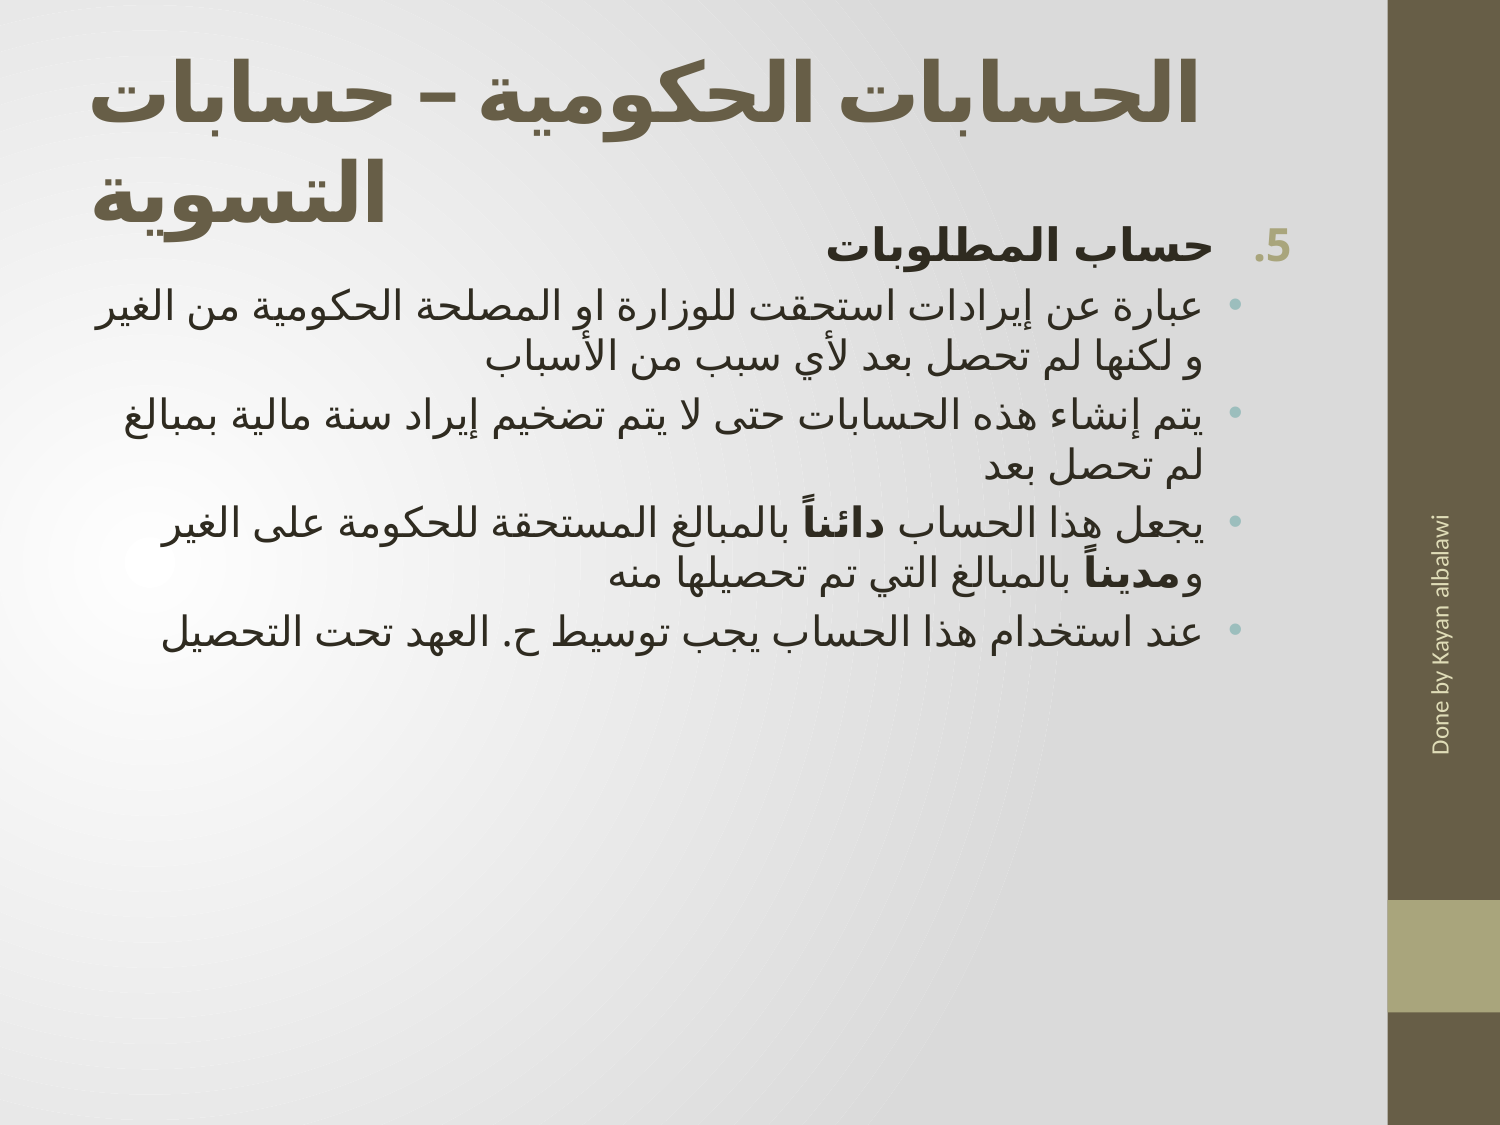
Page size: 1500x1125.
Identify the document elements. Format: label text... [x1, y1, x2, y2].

list حساب المطلوبات عبارة عن إيرادات استحقت للوزارة او المصلحة الحكومية من الغير و لكنها لم تحصل بعد لأي سبب من الأسباب يتم إنشاء هذه الحسابات حتى لا يتم تضخيم إيراد سنة مالية بمبالغ لم تحصل بعد يجعل هذا الحساب دائناً بالمبالغ المستحقة للحكومة على الغير ومديناً بالمبالغ التي تم تحصيلها منه عند استخدام هذا الحساب يجب توسيط ح. العهد تحت التحصيل [75, 208, 1325, 1050]
footer Done by Kayan albalawi [1408, 500, 1469, 889]
title الحسابات الحكومية – حسابات التسوية [75, 45, 1325, 208]
